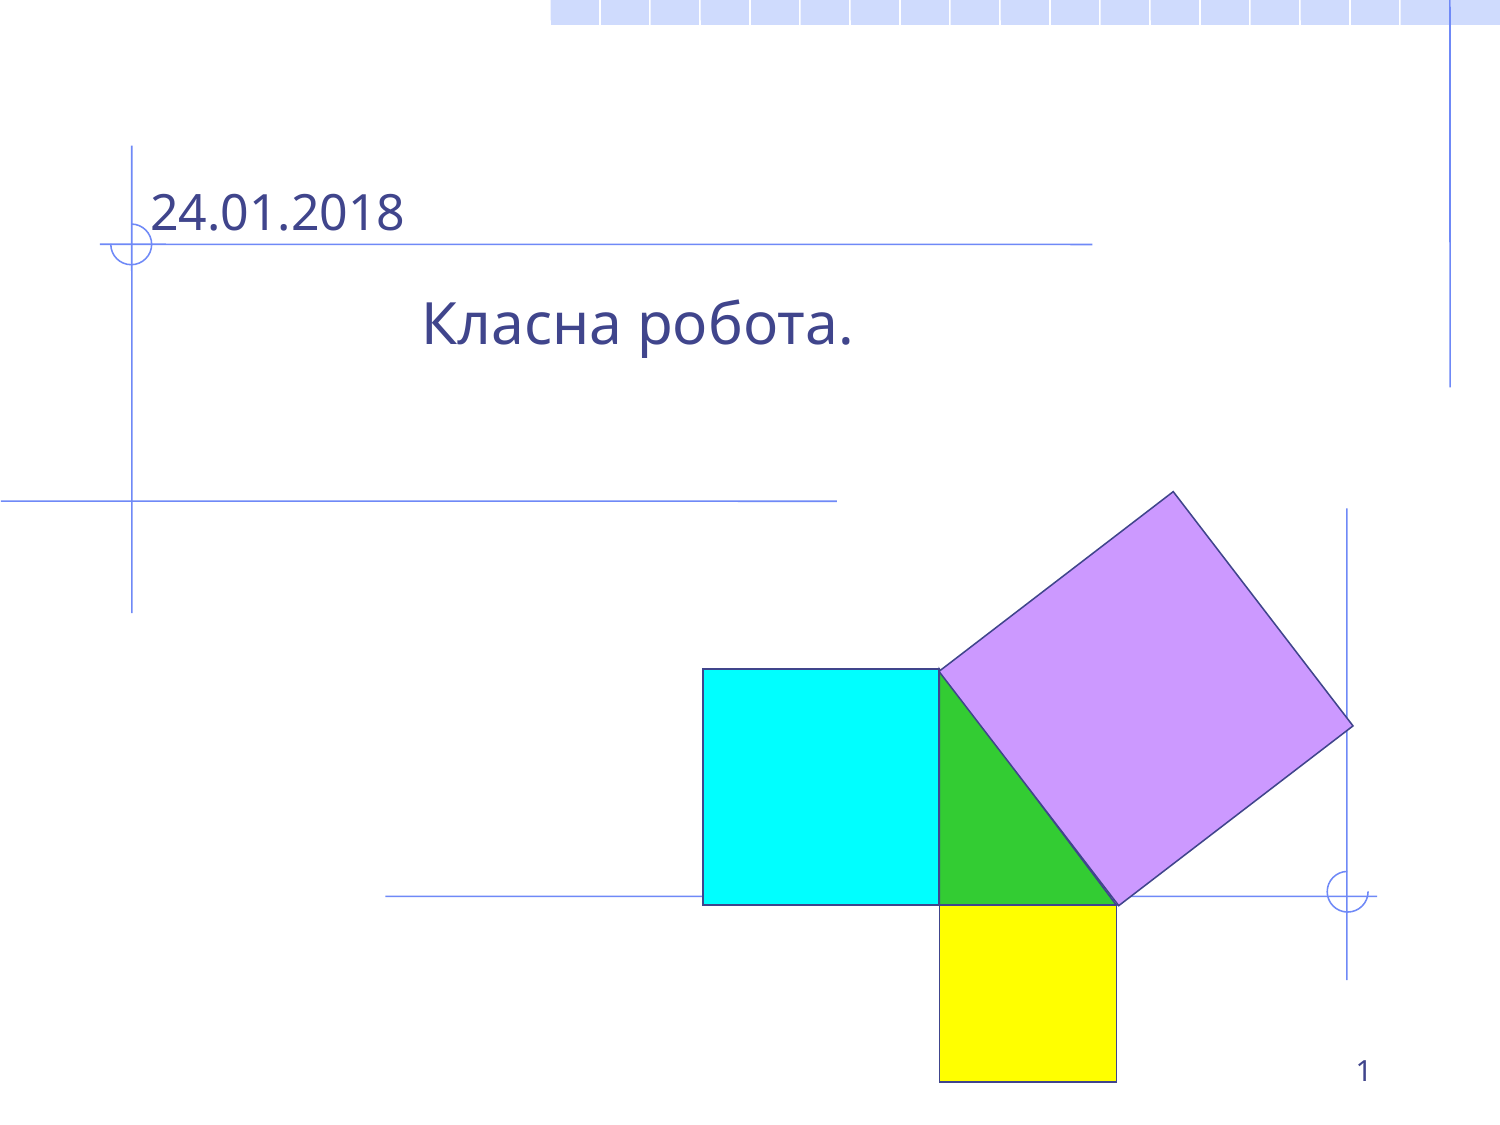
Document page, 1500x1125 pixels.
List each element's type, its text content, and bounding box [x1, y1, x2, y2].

text_box [939, 905, 1117, 1083]
text_box 24.01.2018 [135, 172, 1117, 248]
text_box [702, 668, 940, 906]
text_box Класна робота. [147, 278, 1128, 364]
text_box [940, 491, 1354, 906]
text_box [940, 675, 1117, 905]
slide_number 1 [1074, 1024, 1388, 1101]
